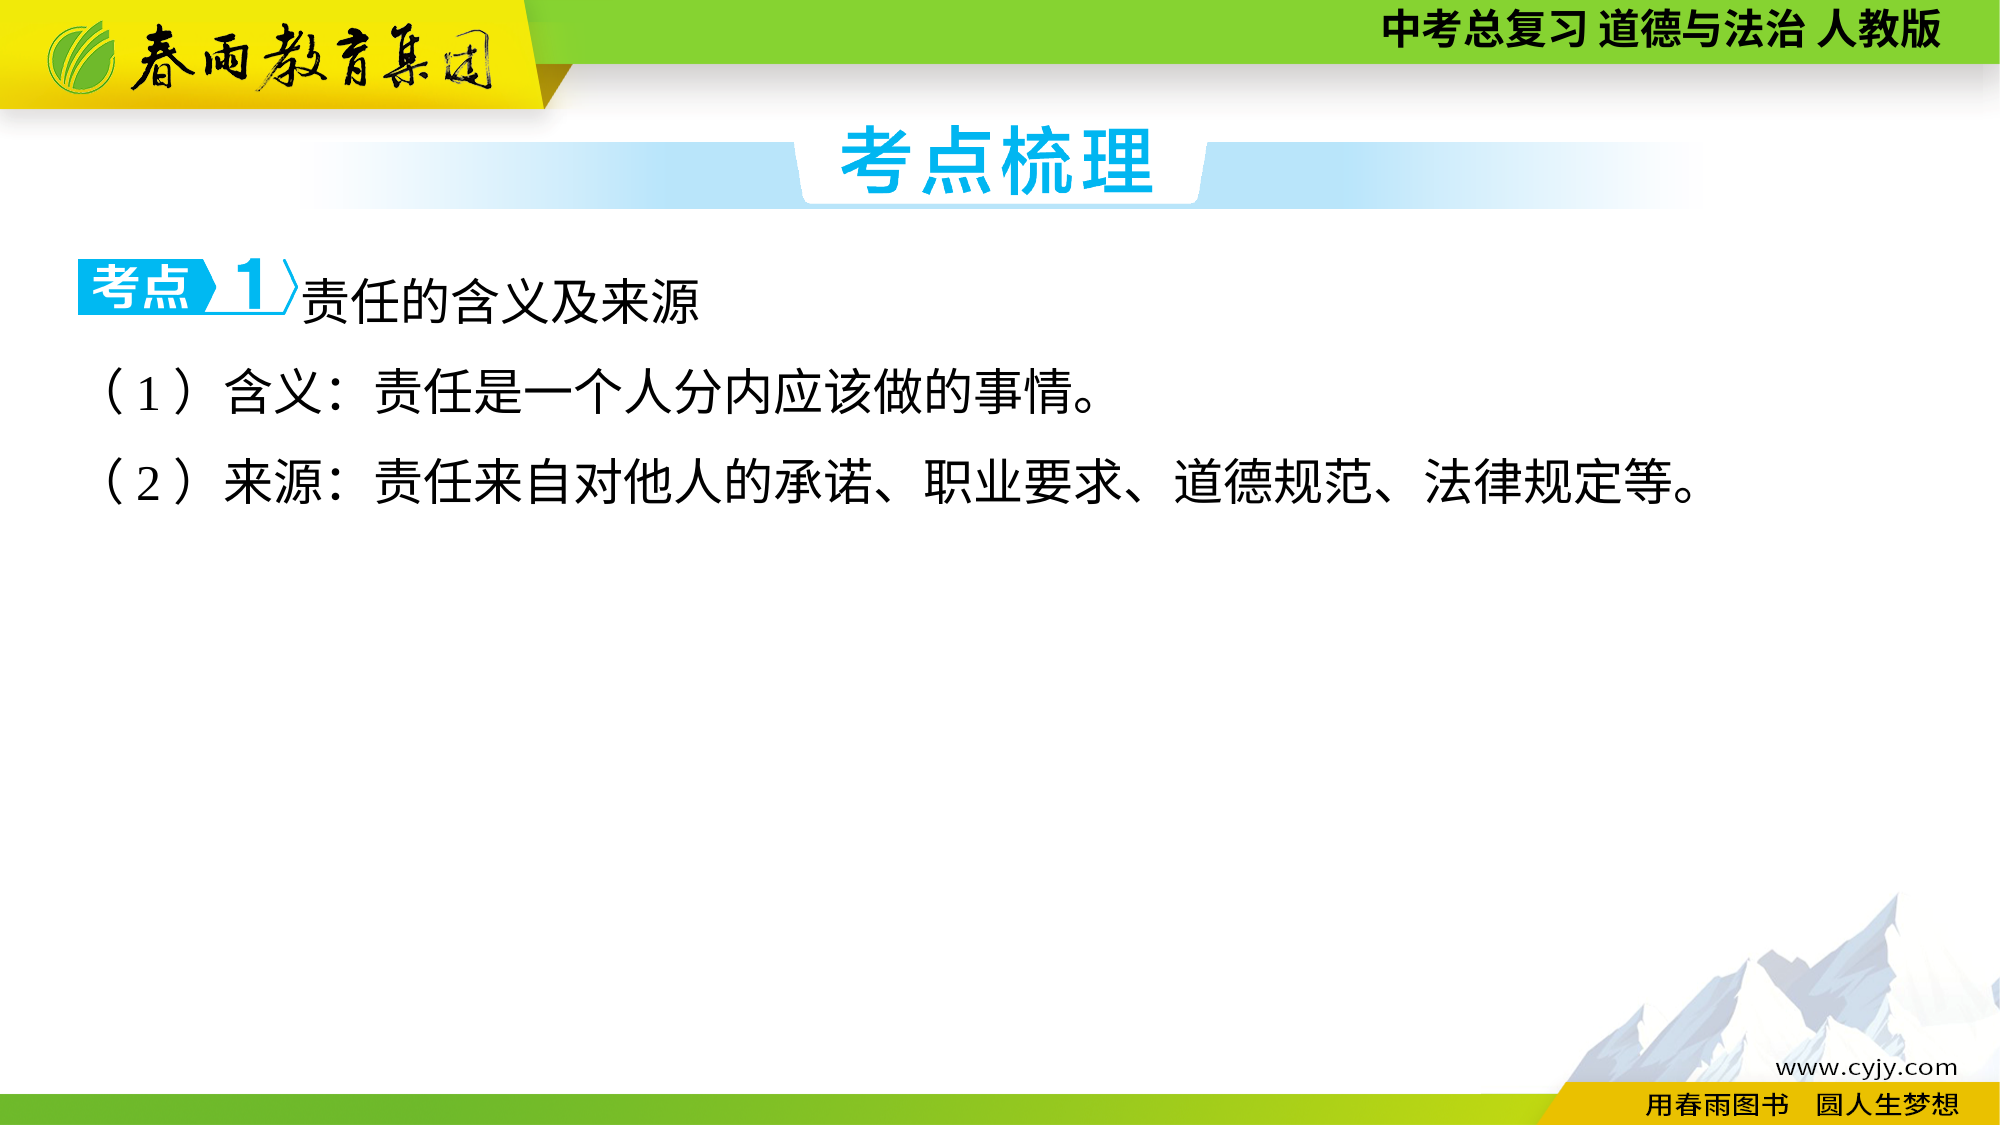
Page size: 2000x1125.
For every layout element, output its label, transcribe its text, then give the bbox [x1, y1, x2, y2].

picture [0, 0, 2000, 1125]
list 责任的含义及来源 （1）含义：责任是一个人分内应该做的事情。 （2）来源：责任来自对他人的承诺、职业要求、道德规范、法律规定等。 [59, 233, 1944, 510]
